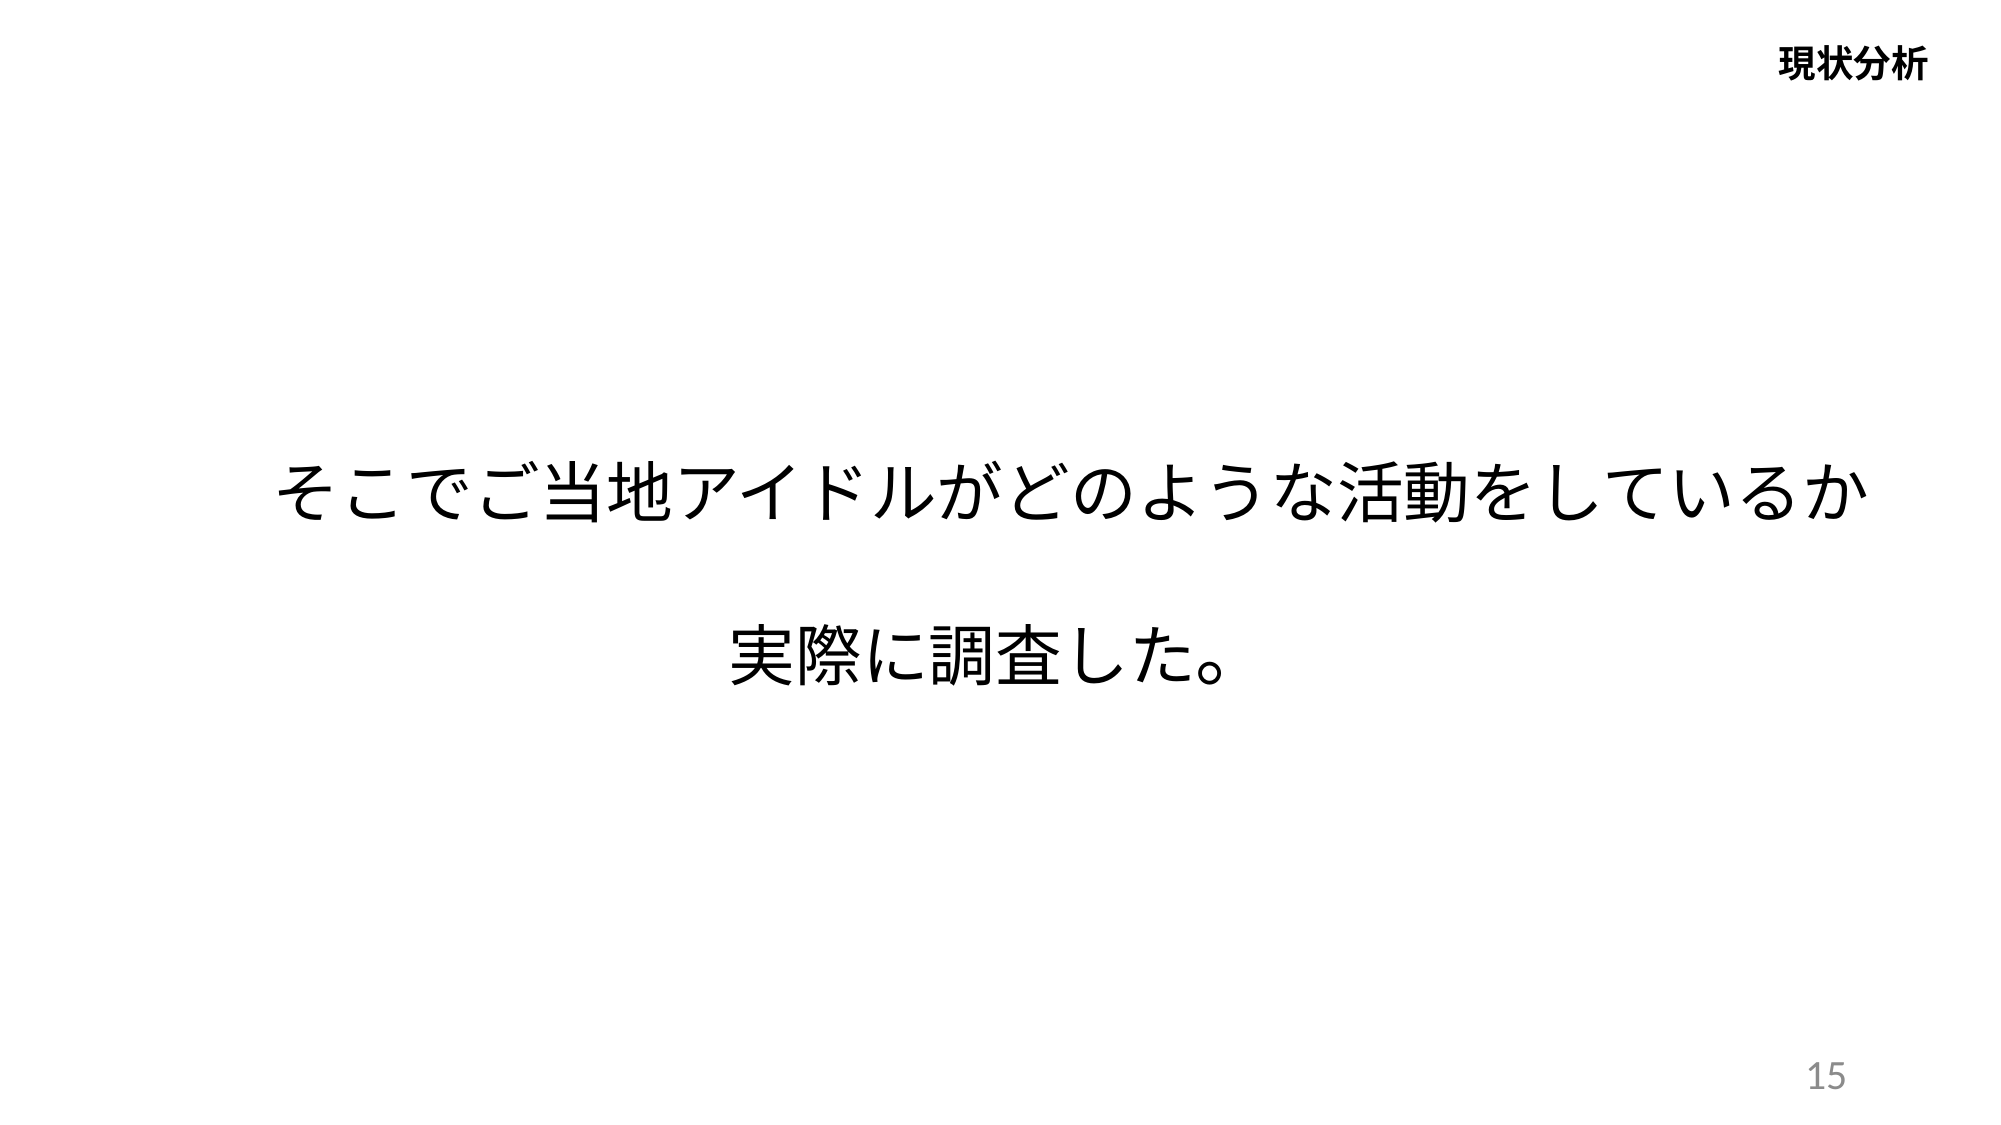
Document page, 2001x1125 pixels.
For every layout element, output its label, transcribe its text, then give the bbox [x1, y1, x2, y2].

slide_number 15 [1412, 1042, 1863, 1103]
text_box 現状分析 [1764, 33, 1944, 93]
text_box そこでご当地アイドルがどのような活動をしているか [258, 443, 1885, 538]
text_box 実際に調査した。 [713, 597, 1286, 703]
